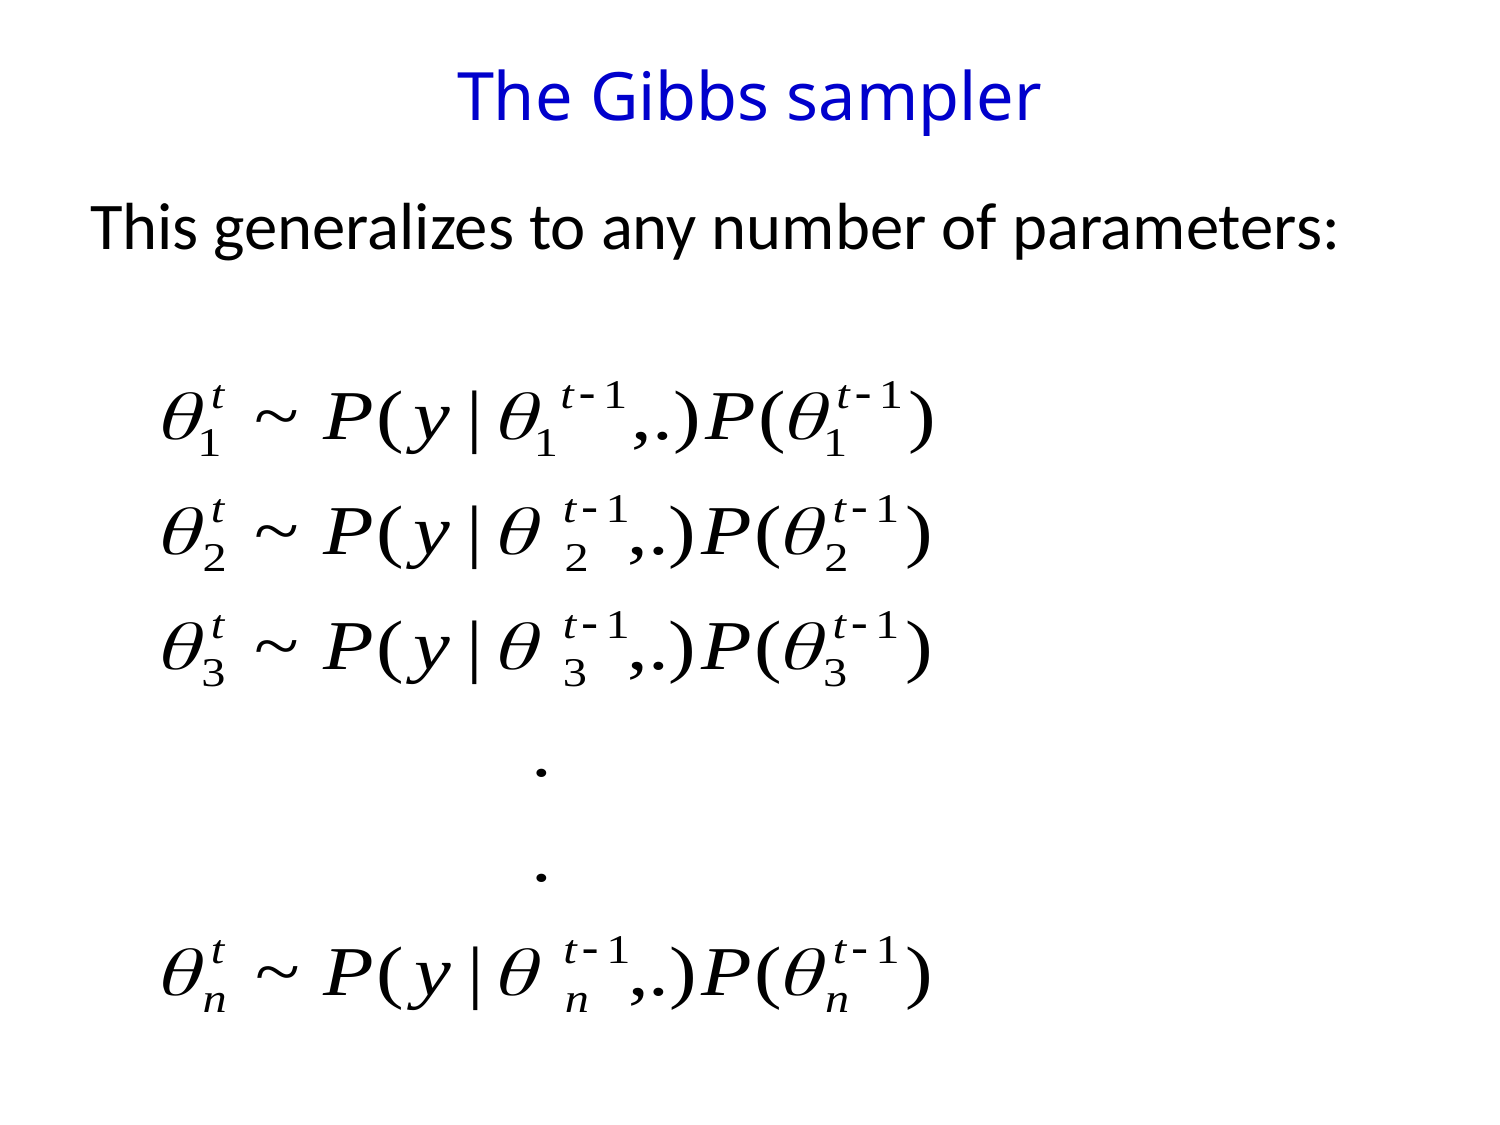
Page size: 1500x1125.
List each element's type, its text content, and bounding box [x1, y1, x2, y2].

list This generalizes to any number of parameters: [75, 174, 1425, 918]
title The Gibbs sampler [75, 0, 1425, 174]
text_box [149, 362, 951, 1028]
